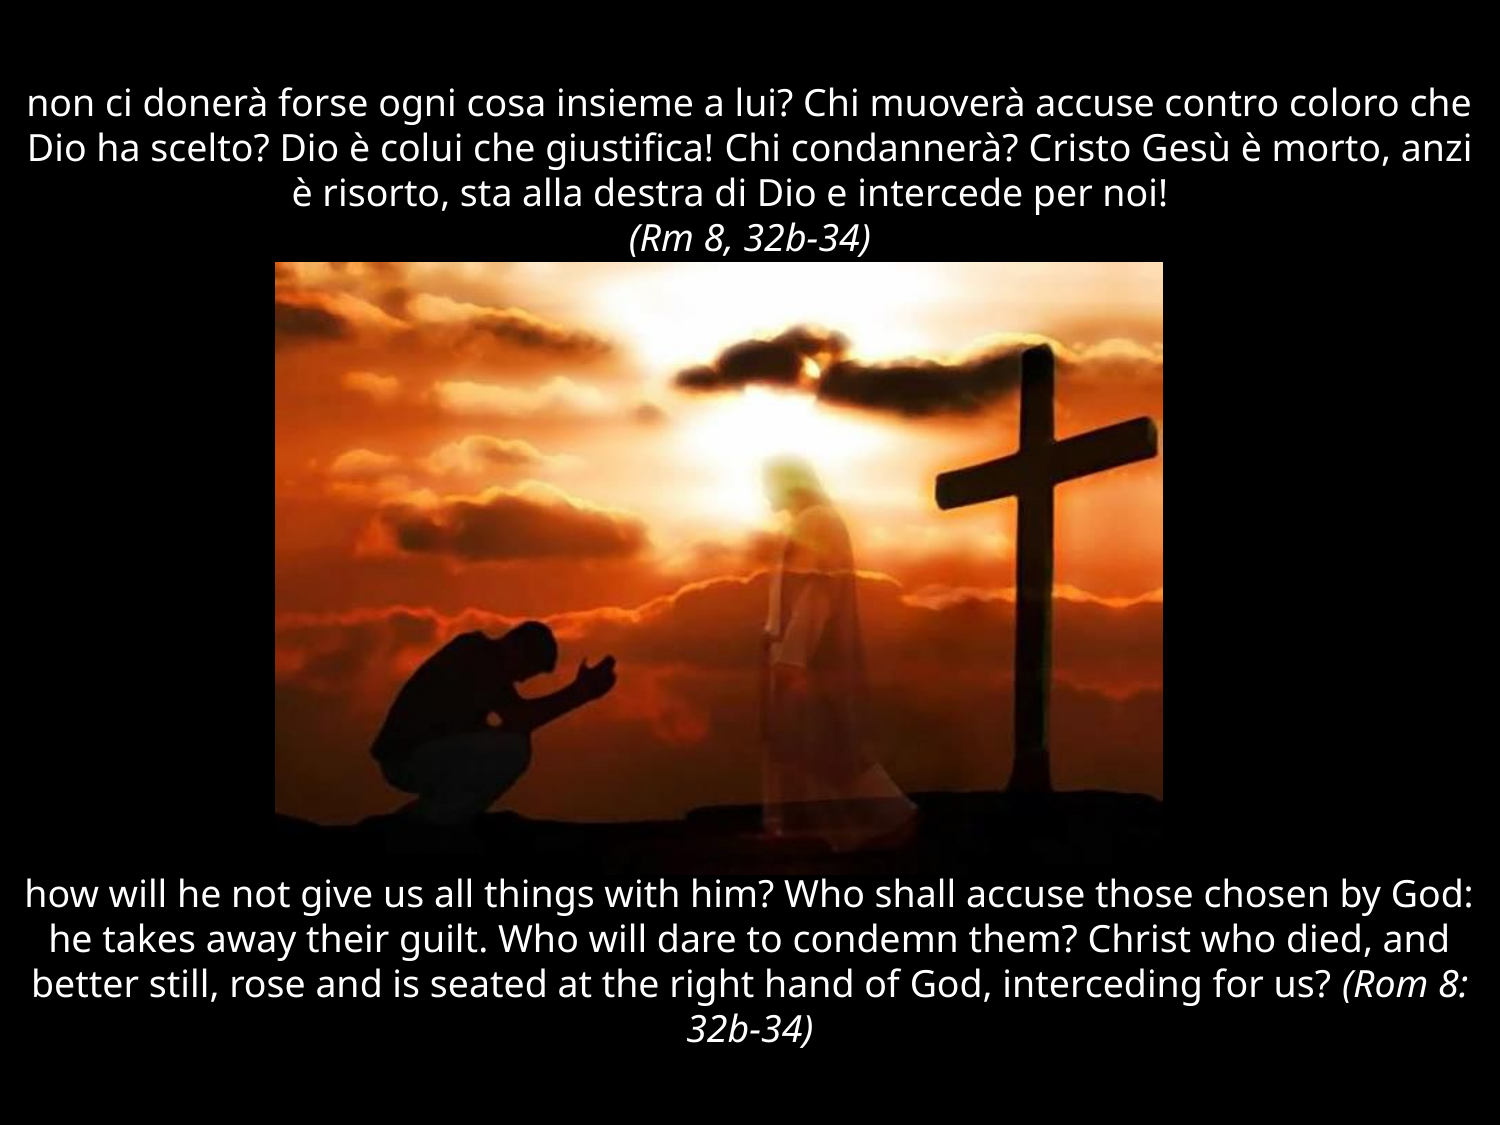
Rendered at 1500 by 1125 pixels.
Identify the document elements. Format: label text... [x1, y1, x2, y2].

text_box how will he not give us all things with him? Who shall accuse those chosen by God: he takes away their guilt. Who will dare to condemn them? Christ who died, and better still, rose and is seated at the right hand of God, interceding for us? (Rom 8: 32b-34) [0, 862, 1500, 1058]
picture [274, 262, 1163, 875]
title non ci donerà forse ogni cosa insieme a lui? Chi muoverà accuse contro coloro che Dio ha scelto? Dio è colui che giustifica! Chi condannerà? Cristo Gesù è morto, anzi è risorto, sta alla destra di Dio e intercede per noi! (Rm 8, 32b-34) [0, 99, 1500, 238]
